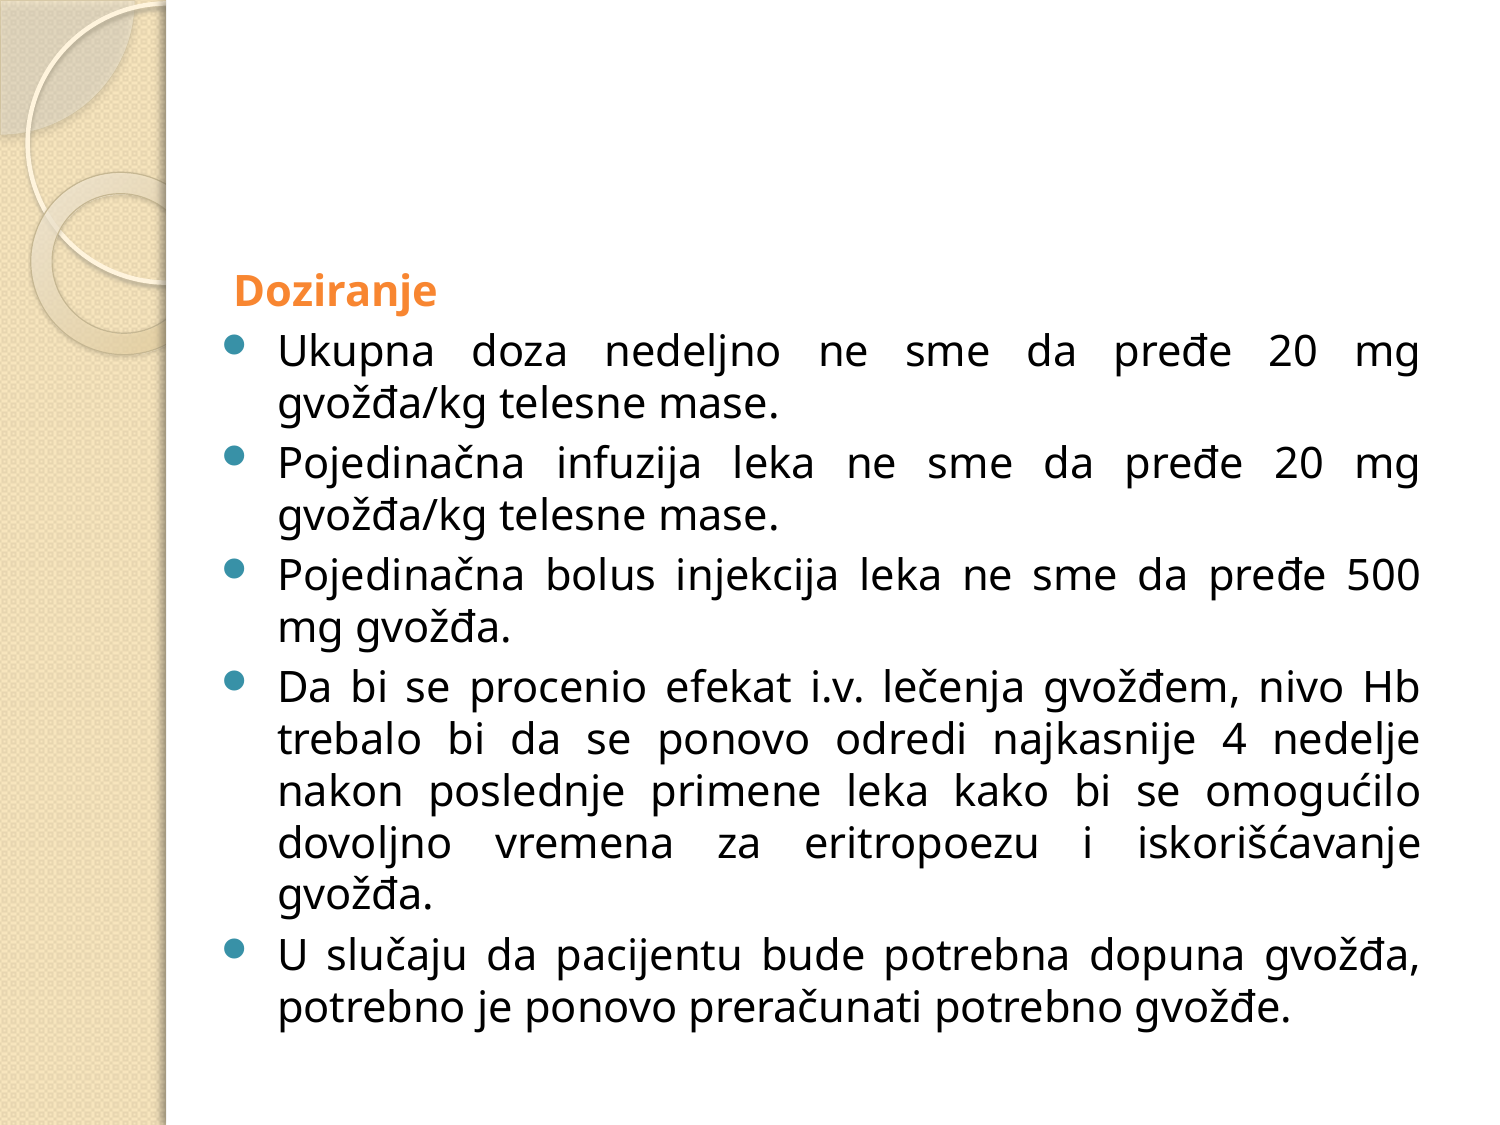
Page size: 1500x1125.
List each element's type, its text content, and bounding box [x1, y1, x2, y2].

list Doziranje Ukupna doza nedeljno ne sme da pređe 20 mg gvožđa/kg telesne mase. Pojedinačna infuzija leka ne sme da pređe 20 mg gvožđa/kg telesne mase. Pojedinačna bolus injekcija leka ne sme da pređe 500 mg gvožđa. Da bi se procenio efekat i.v. lečenja gvožđem, nivo Hb trebalo bi da se ponovo odredi najkasnije 4 nedelje nakon poslednje primene leka kako bi se omogućilo dovoljno vremena za eritropoezu i iskorišćavanje gvožđa. U slučaju da pacijentu bude potrebna dopuna gvožđa, potrebno je ponovo preračunati potrebno gvožđe. [206, 255, 1437, 1043]
